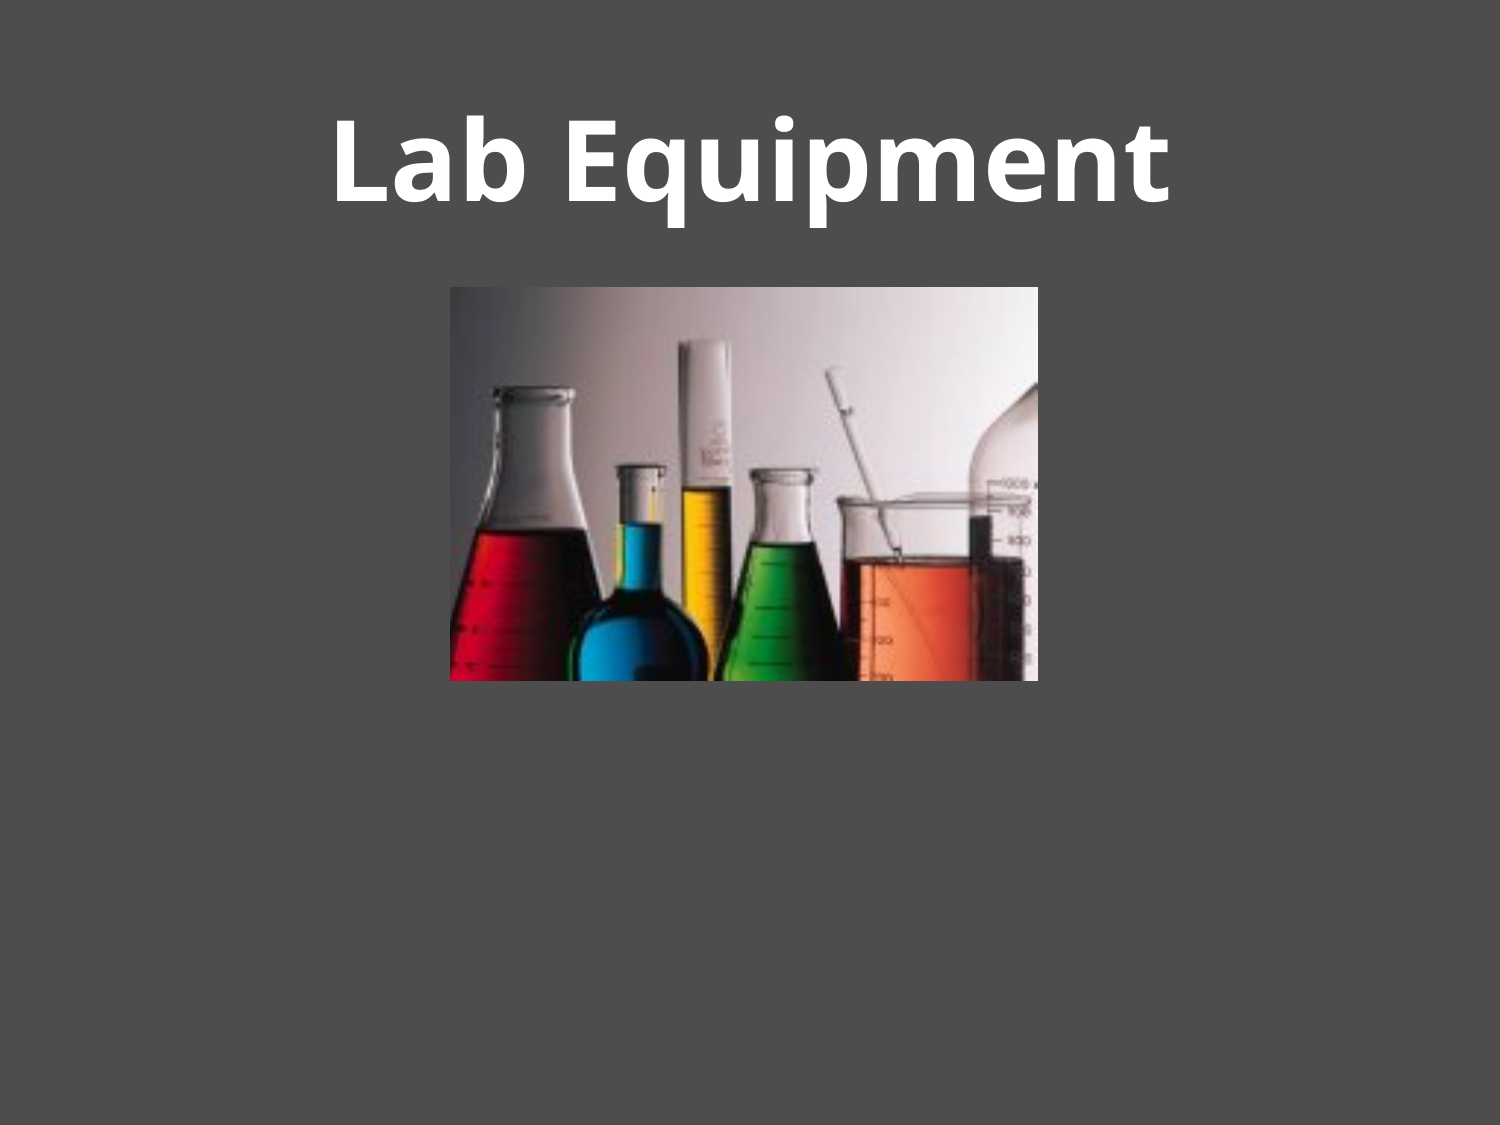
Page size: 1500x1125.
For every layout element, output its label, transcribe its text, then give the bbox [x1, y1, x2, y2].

picture [449, 287, 1038, 681]
title Lab Equipment [112, 99, 1388, 213]
